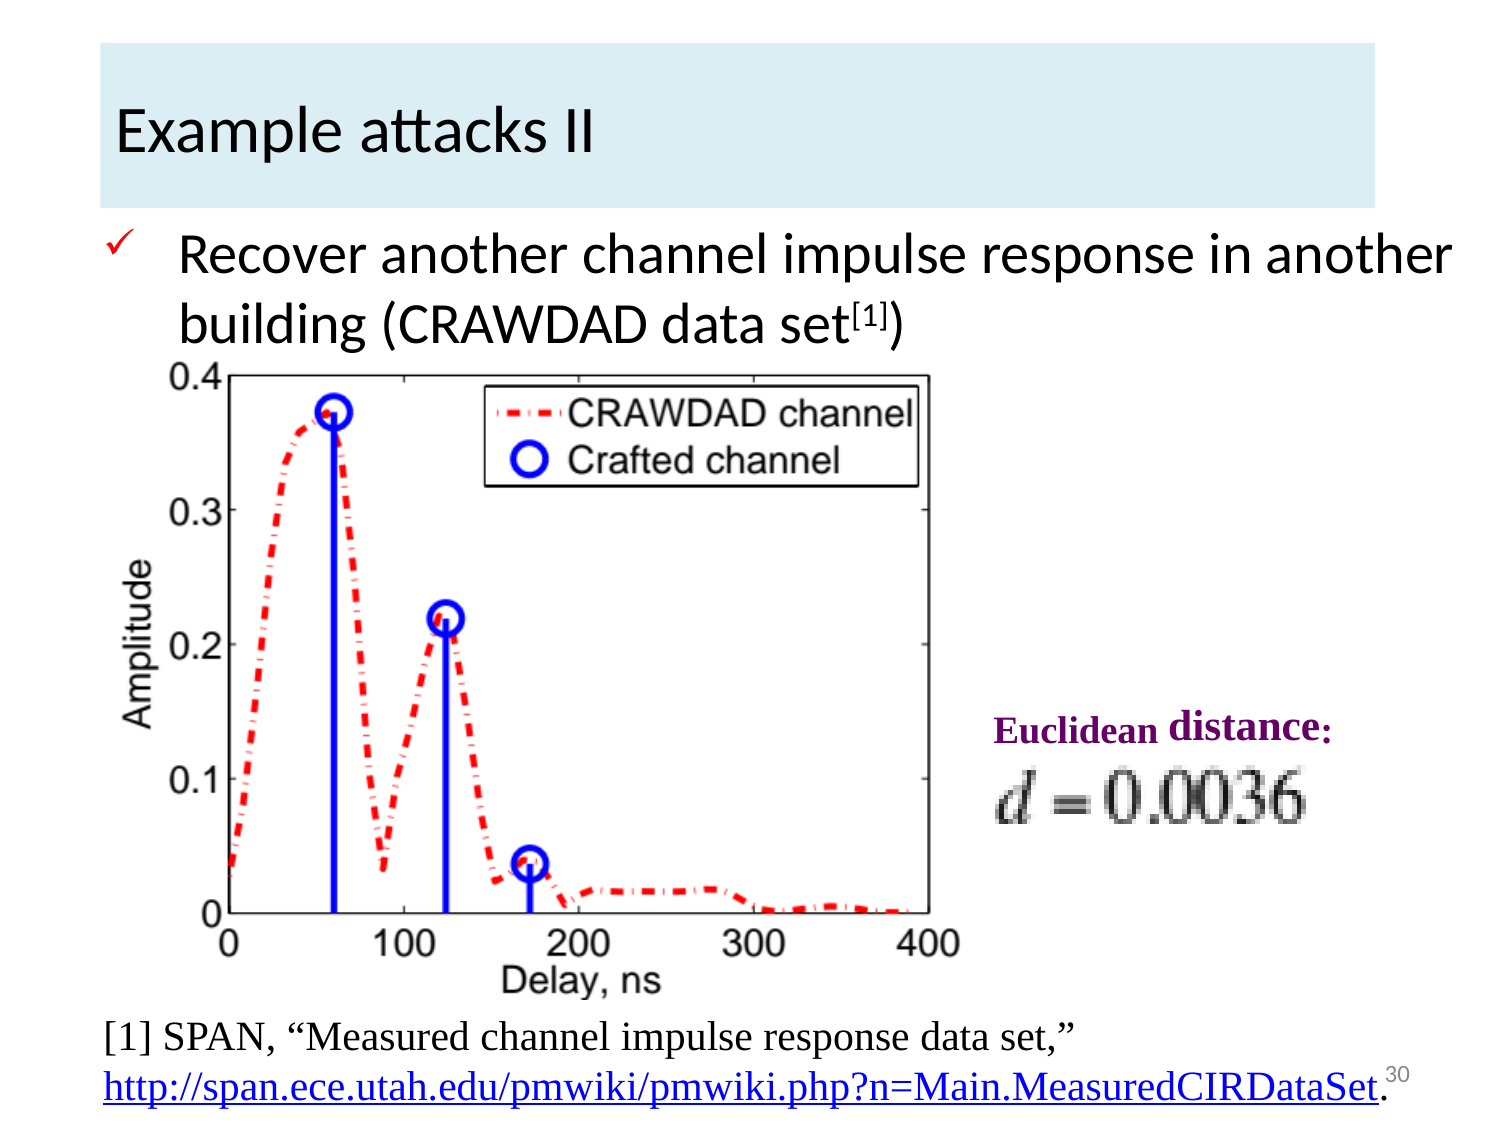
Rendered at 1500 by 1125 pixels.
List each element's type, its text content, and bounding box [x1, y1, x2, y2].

slide_number 30 [1074, 1042, 1425, 1103]
text_box [1] SPAN, “Measured channel impulse response data set,” http://span.ece.utah.edu/pmwiki/pmwiki.php?n=Main.MeasuredCIRDataSet. [88, 1001, 1436, 1117]
text_box Recover another channel impulse response in another building (CRAWDAD data set[1]) [88, 207, 1471, 363]
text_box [985, 751, 1311, 835]
picture [111, 325, 1010, 1000]
text_box Euclidean distance: [1015, 680, 1349, 786]
title Example attacks II [100, 42, 1376, 207]
